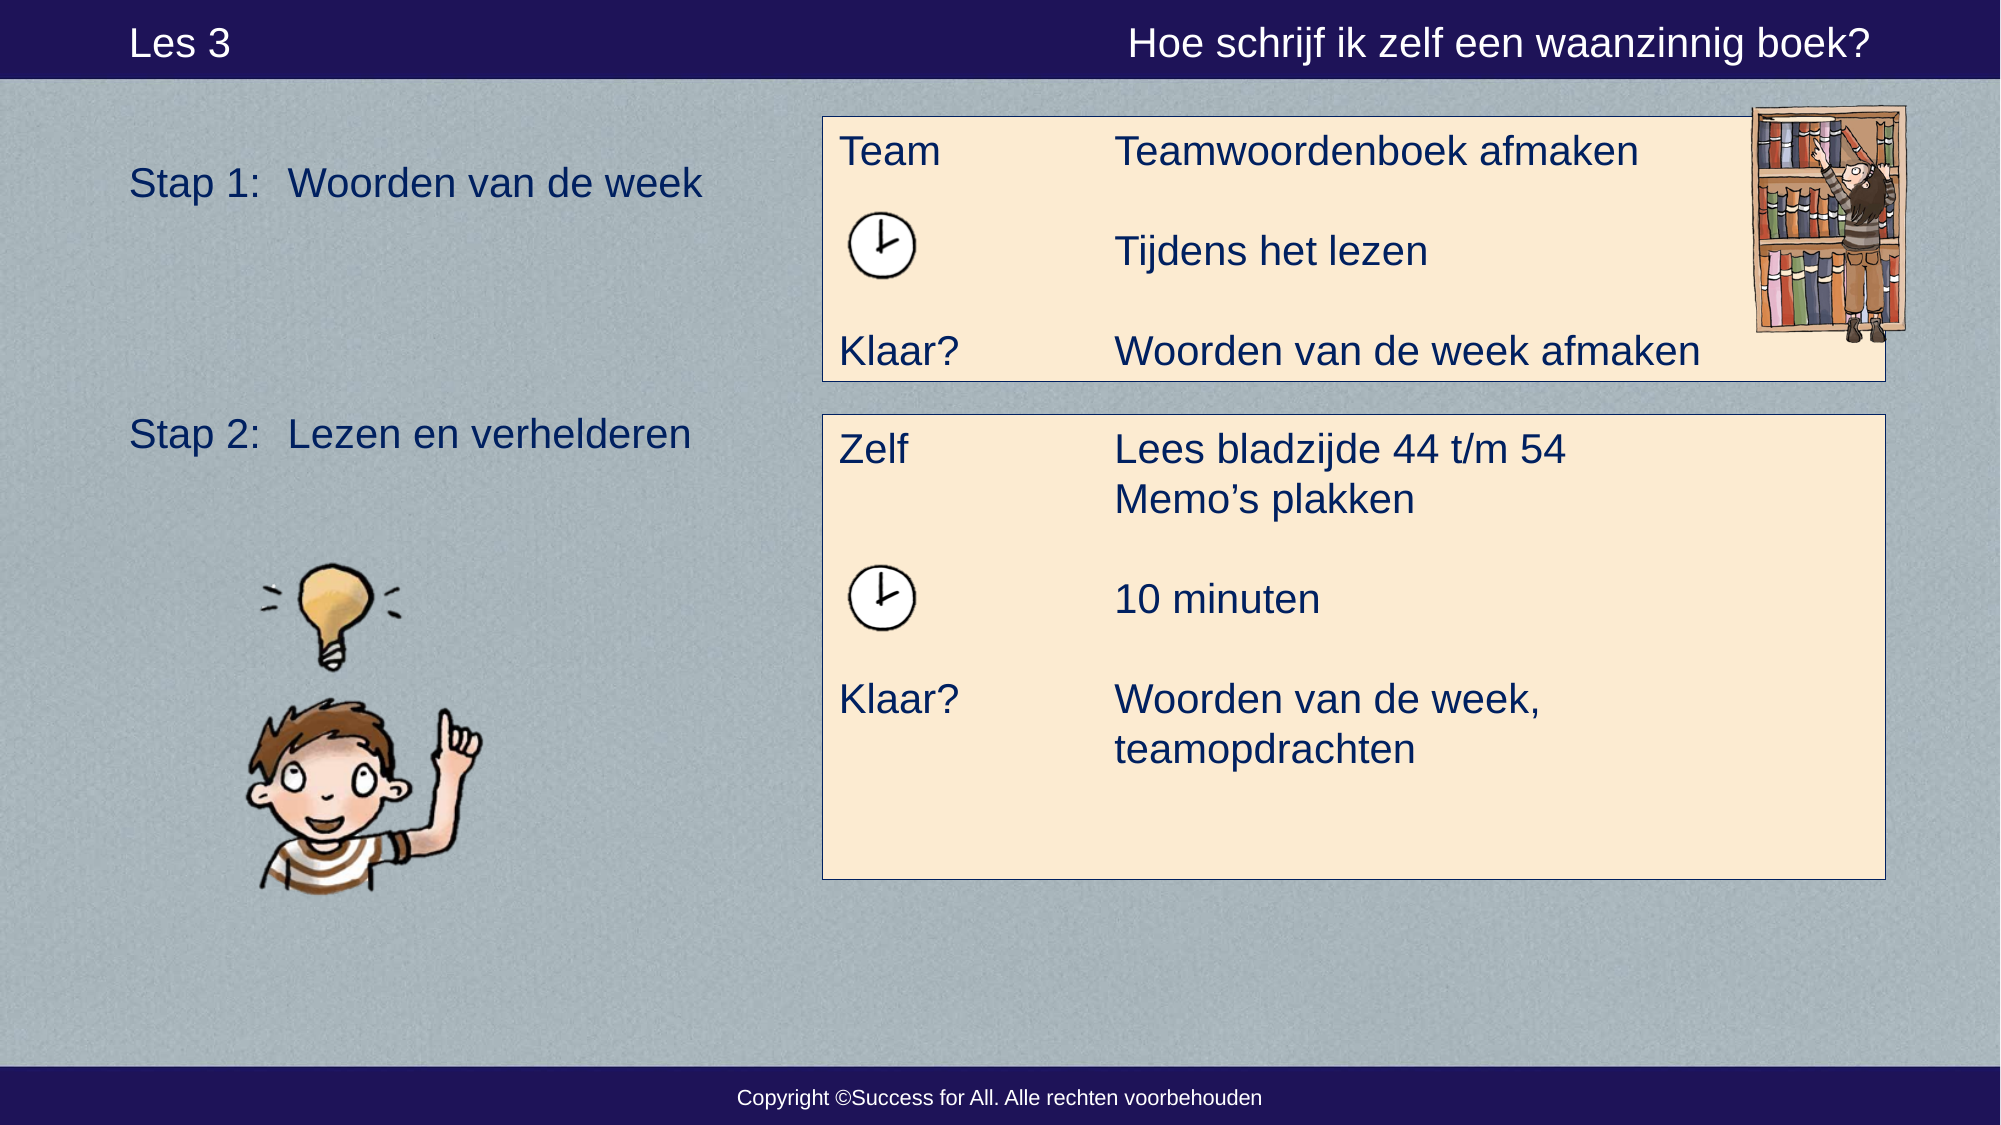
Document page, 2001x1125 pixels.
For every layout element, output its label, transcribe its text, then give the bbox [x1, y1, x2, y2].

text_box Zelf Lees bladzijde 44 t/m 54 Memo’s plakken 10 minuten Klaar? Woorden van de week, teamopdrachten [822, 414, 1886, 880]
picture [0, 0, 2001, 1125]
text_box Team Teamwoordenboek afmaken Tijdens het lezen Klaar? Woorden van de week afmaken [822, 116, 1886, 382]
text_box Hoe schrijf ik zelf een waanzinnig boek? [999, 8, 1886, 73]
text_box Stap 1: Woorden van de week Stap 2: Lezen en verhelderen [114, 148, 907, 514]
text_box Les 3 [114, 8, 354, 73]
text_box Copyright ©Success for All. Alle rechten voorbehouden [0, 1076, 2000, 1125]
